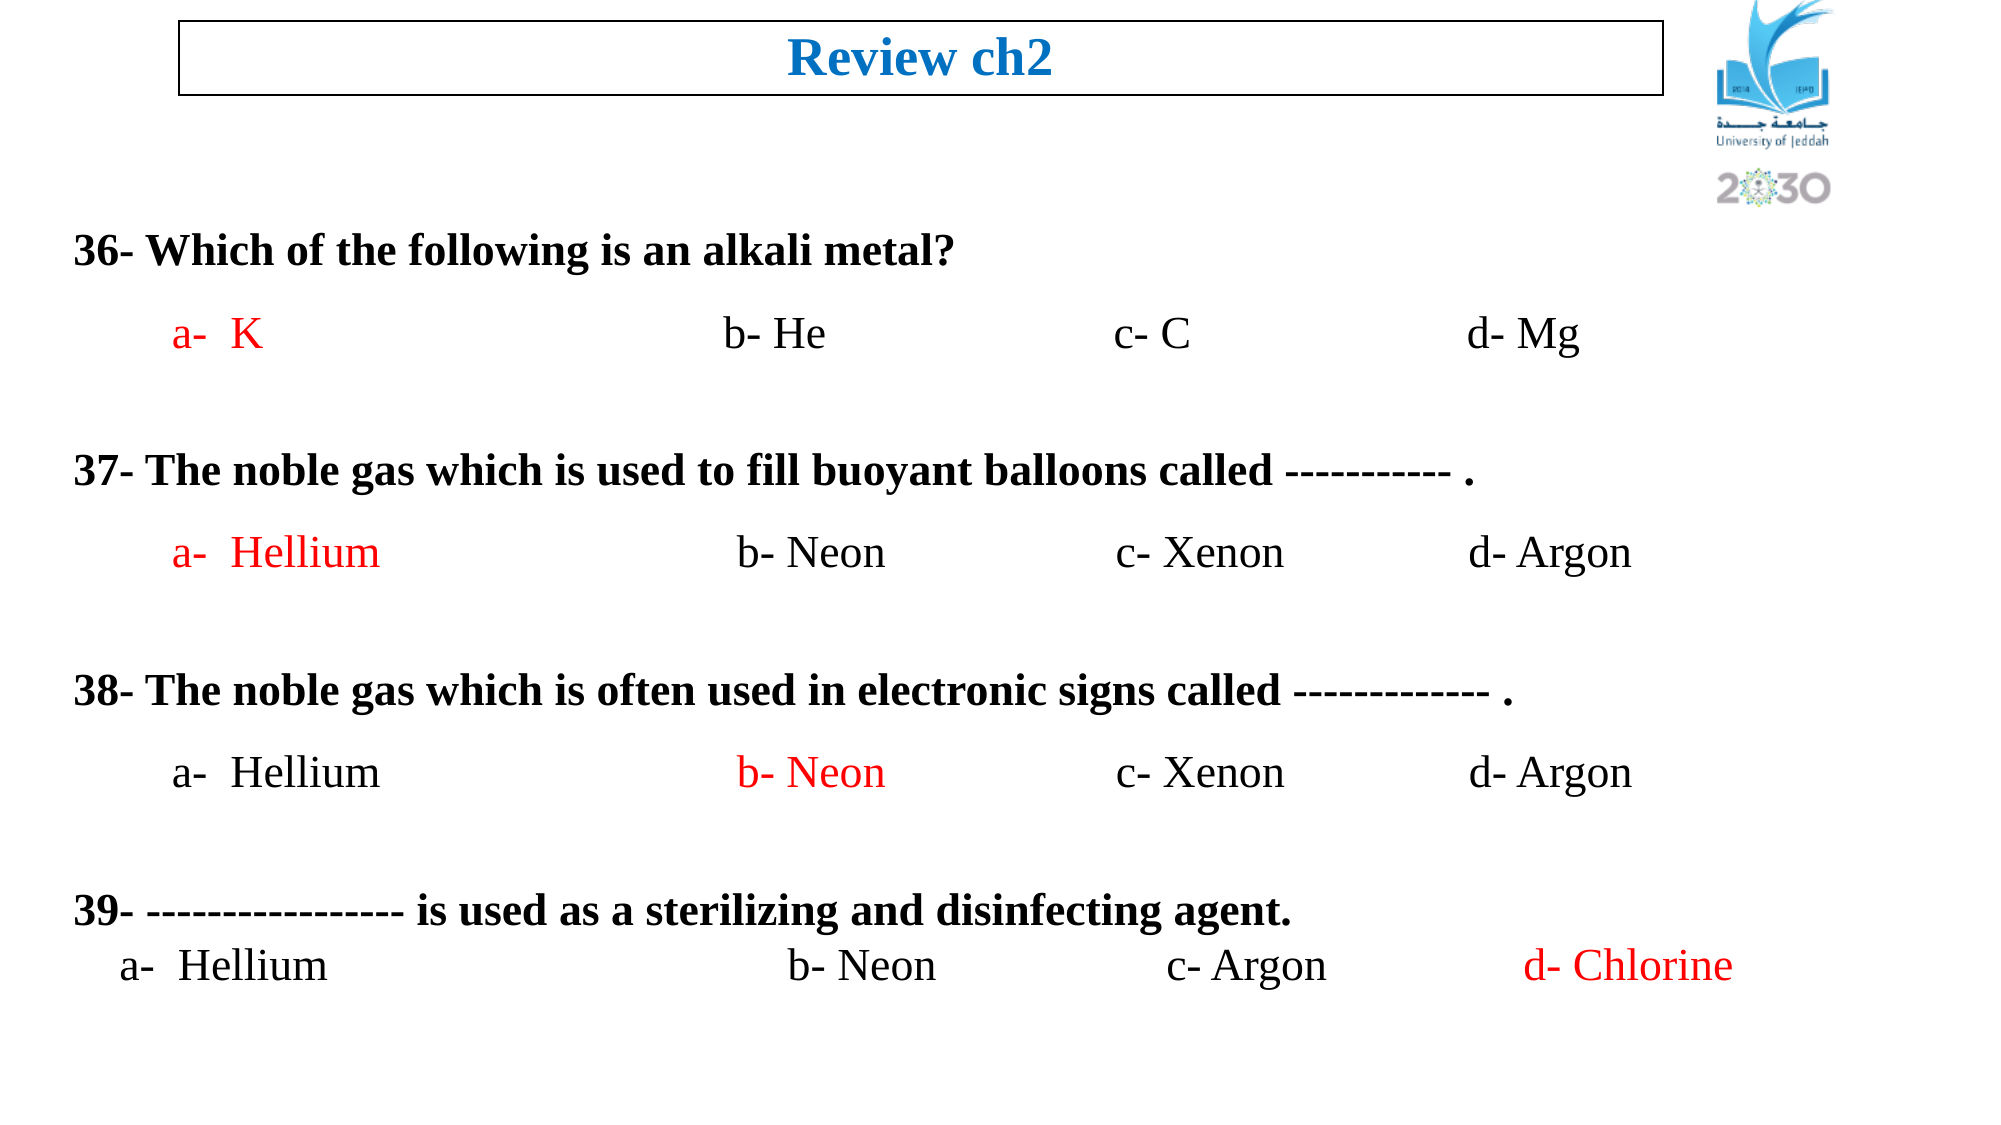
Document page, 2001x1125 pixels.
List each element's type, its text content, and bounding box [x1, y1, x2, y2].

text_box 36- Which of the following is an alkali metal? a- K b- He c- C d- Mg 37- The noble gas which is used to fill buoyant balloons called ----------- . a- Hellium b- Neon c- Xenon d- Argon 38- The noble gas which is often used in electronic signs called ------------- . a- Hellium b- Neon c- Xenon d- Argon 39- ----------------- is used as a sterilizing and disinfecting agent. a- Hellium b- Neon c- Argon d- Chlorine [58, 212, 1913, 997]
picture [1697, 0, 1851, 213]
text_box Review ch2 [178, 20, 1664, 96]
